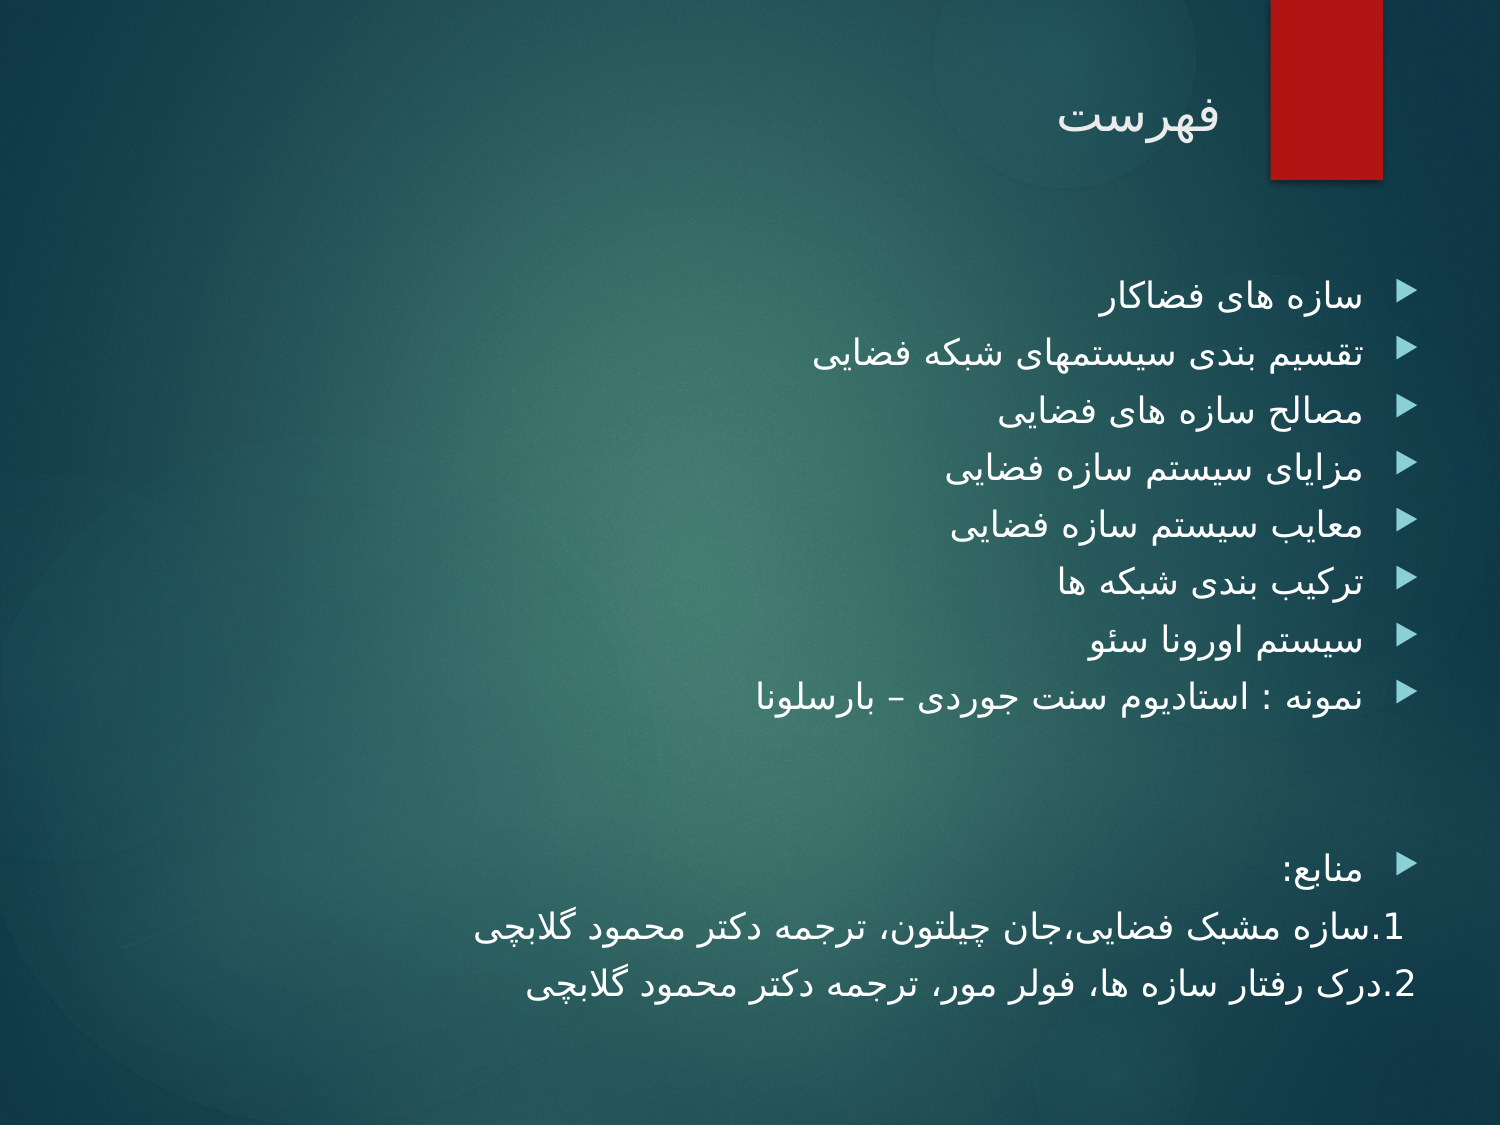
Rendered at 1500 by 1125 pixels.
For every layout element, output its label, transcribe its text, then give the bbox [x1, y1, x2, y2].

list سازه های فضاکار تقسیم بندی سیستمهای شبکه فضایی مصالح سازه های فضایی مزایای سیستم سازه فضایی معایب سیستم سازه فضایی ترکیب بندی شبکه ها سیستم اورونا سئو نمونه : استادیوم سنت جوردی – بارسلونا منابع: 1.سازه مشبک فضایی،جان چیلتون، ترجمه دکتر محمود گلابچی 2.درک رفتار سازه ها، فولر مور، ترجمه دکتر محمود گلابچی [82, 269, 1432, 1012]
title فهرست [79, 74, 1237, 304]
